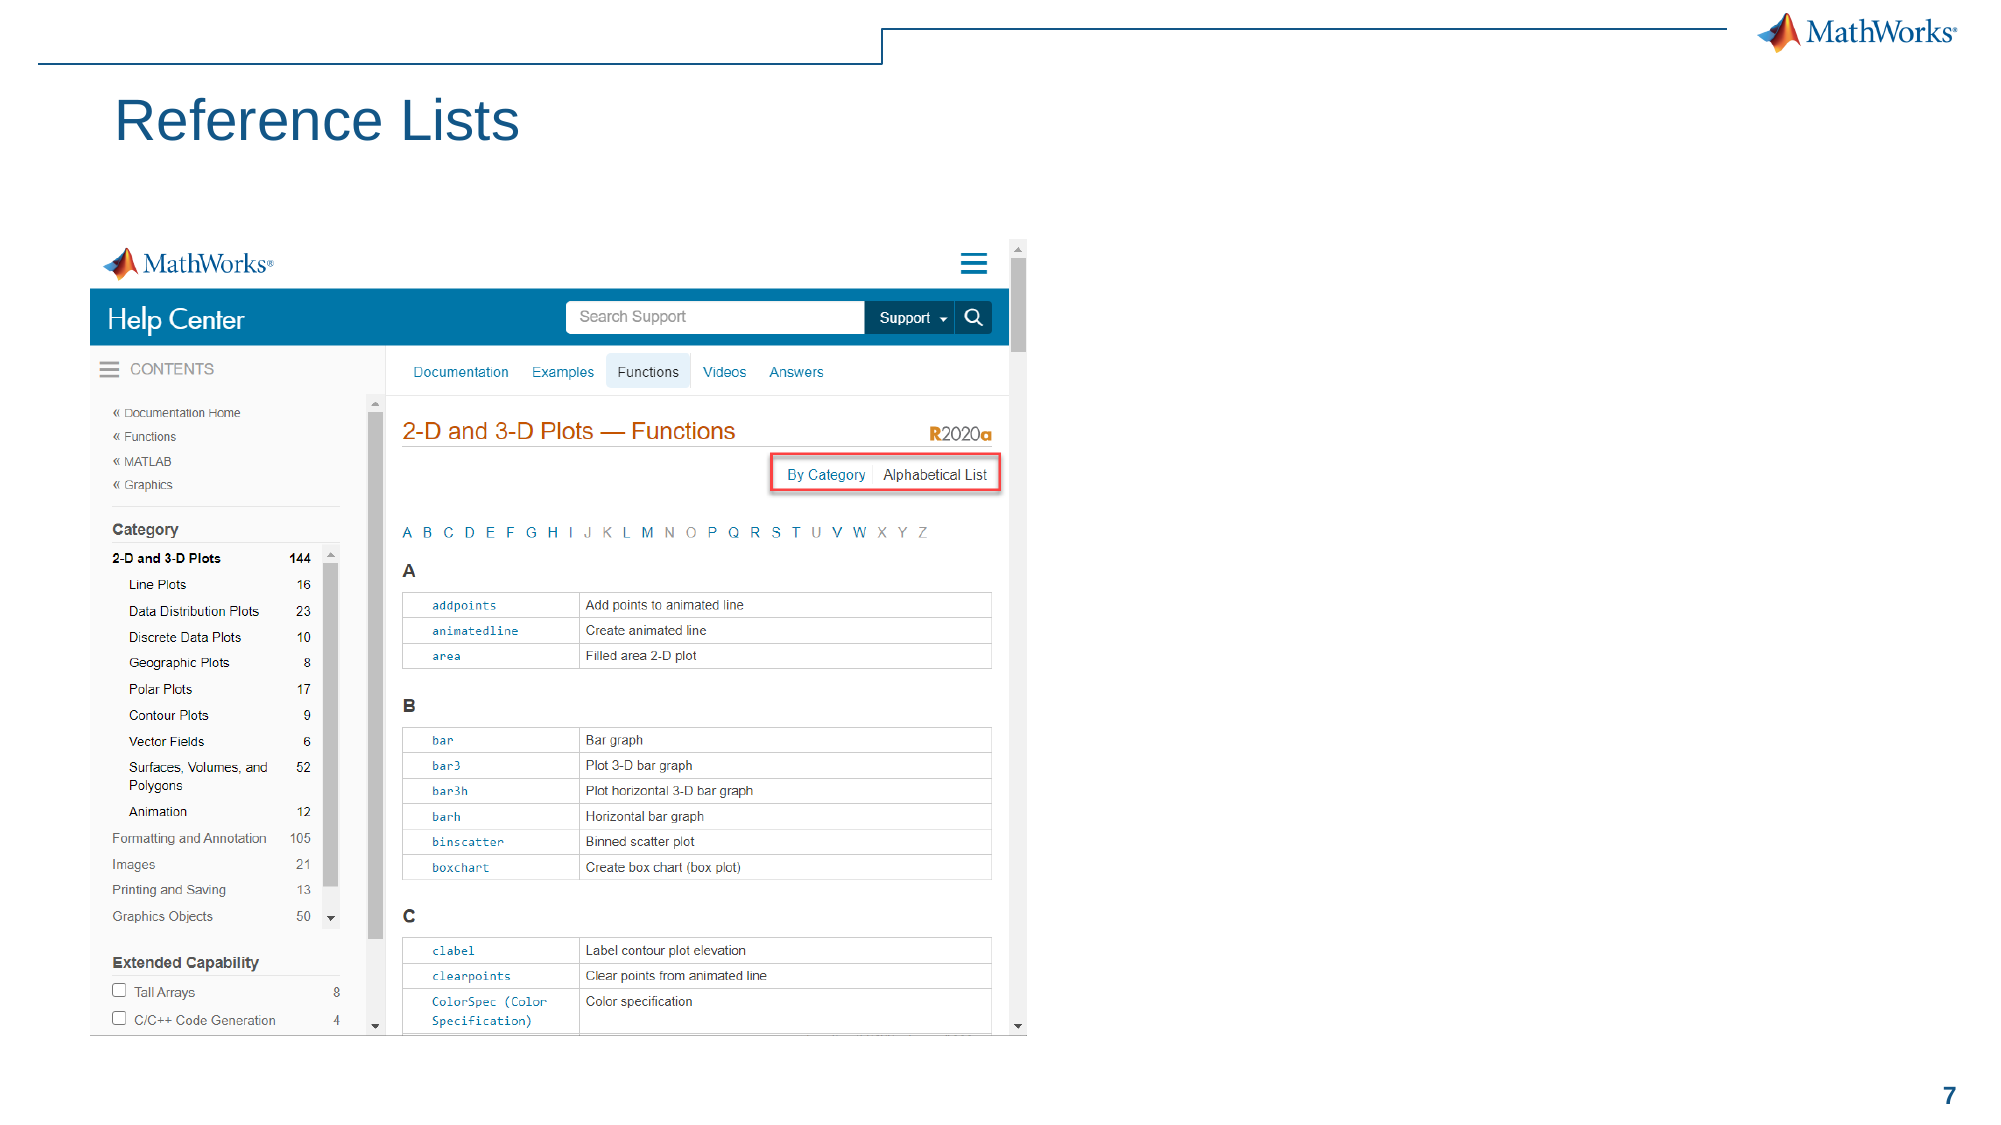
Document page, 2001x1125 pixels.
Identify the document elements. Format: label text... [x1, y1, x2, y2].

picture [149, 317, 153, 335]
picture [567, 302, 864, 333]
picture [1751, 3, 1970, 63]
picture [170, 311, 179, 328]
picture [965, 311, 970, 322]
title Reference Lists [99, 75, 1867, 238]
picture [128, 318, 139, 328]
picture [224, 318, 228, 328]
picture [189, 318, 200, 328]
picture [89, 239, 1027, 1036]
